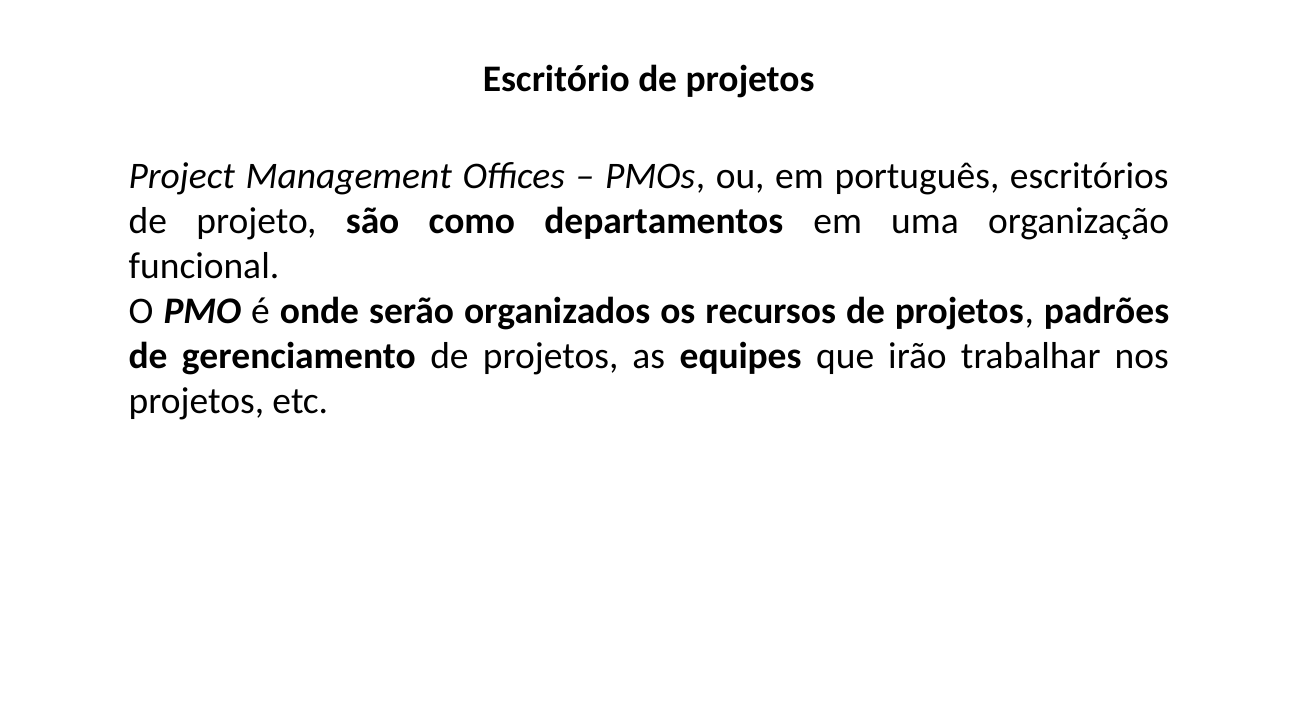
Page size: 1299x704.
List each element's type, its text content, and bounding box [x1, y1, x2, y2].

text_box Escritório de projetos [0, 46, 1299, 108]
text_box Project Management Offices – PMOs, ou, em português, escritórios de projeto, são como departamentos em uma organização funcional. O PMO é onde serão organizados os recursos de projetos, padrões de gerenciamento de projetos, as equipes que irão trabalhar nos projetos, etc. [117, 145, 1181, 559]
